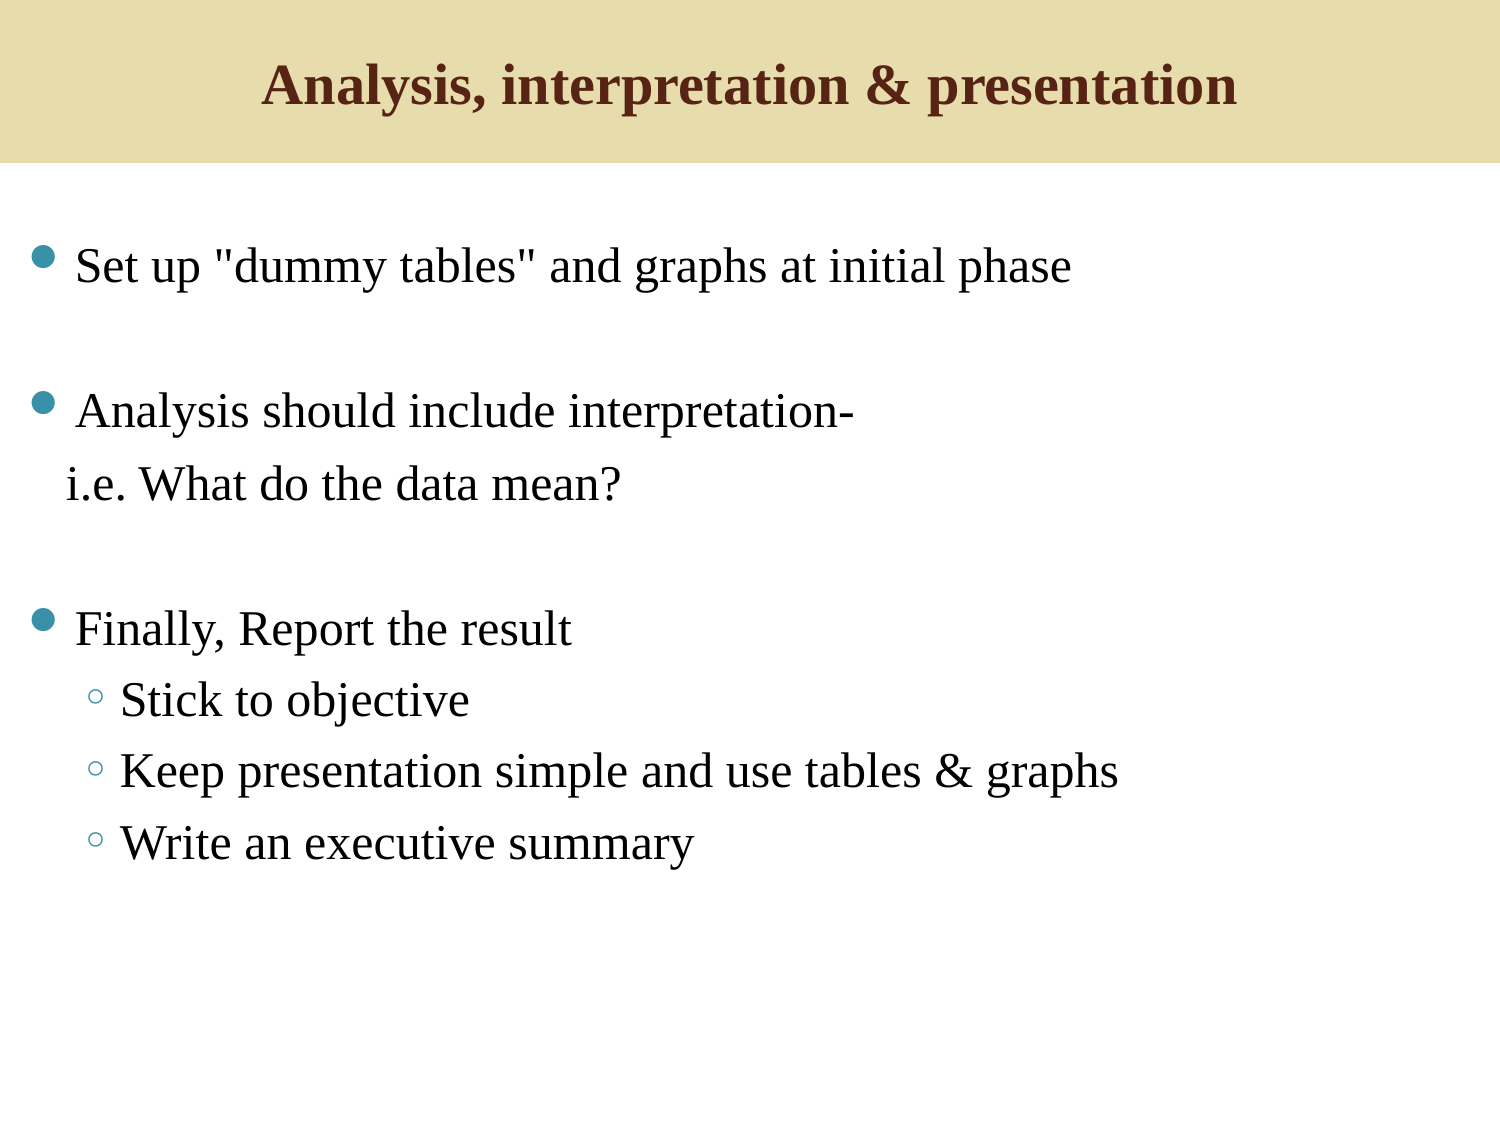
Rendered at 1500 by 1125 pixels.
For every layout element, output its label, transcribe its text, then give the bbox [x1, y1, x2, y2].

title Analysis, interpretation & presentation [0, 0, 1500, 163]
list Set up "dummy tables" and graphs at initial phase Analysis should include interpretation- i.e. What do the data mean? Finally, Report the result Stick to objective Keep presentation simple and use tables & graphs Write an executive summary [0, 224, 1500, 1125]
